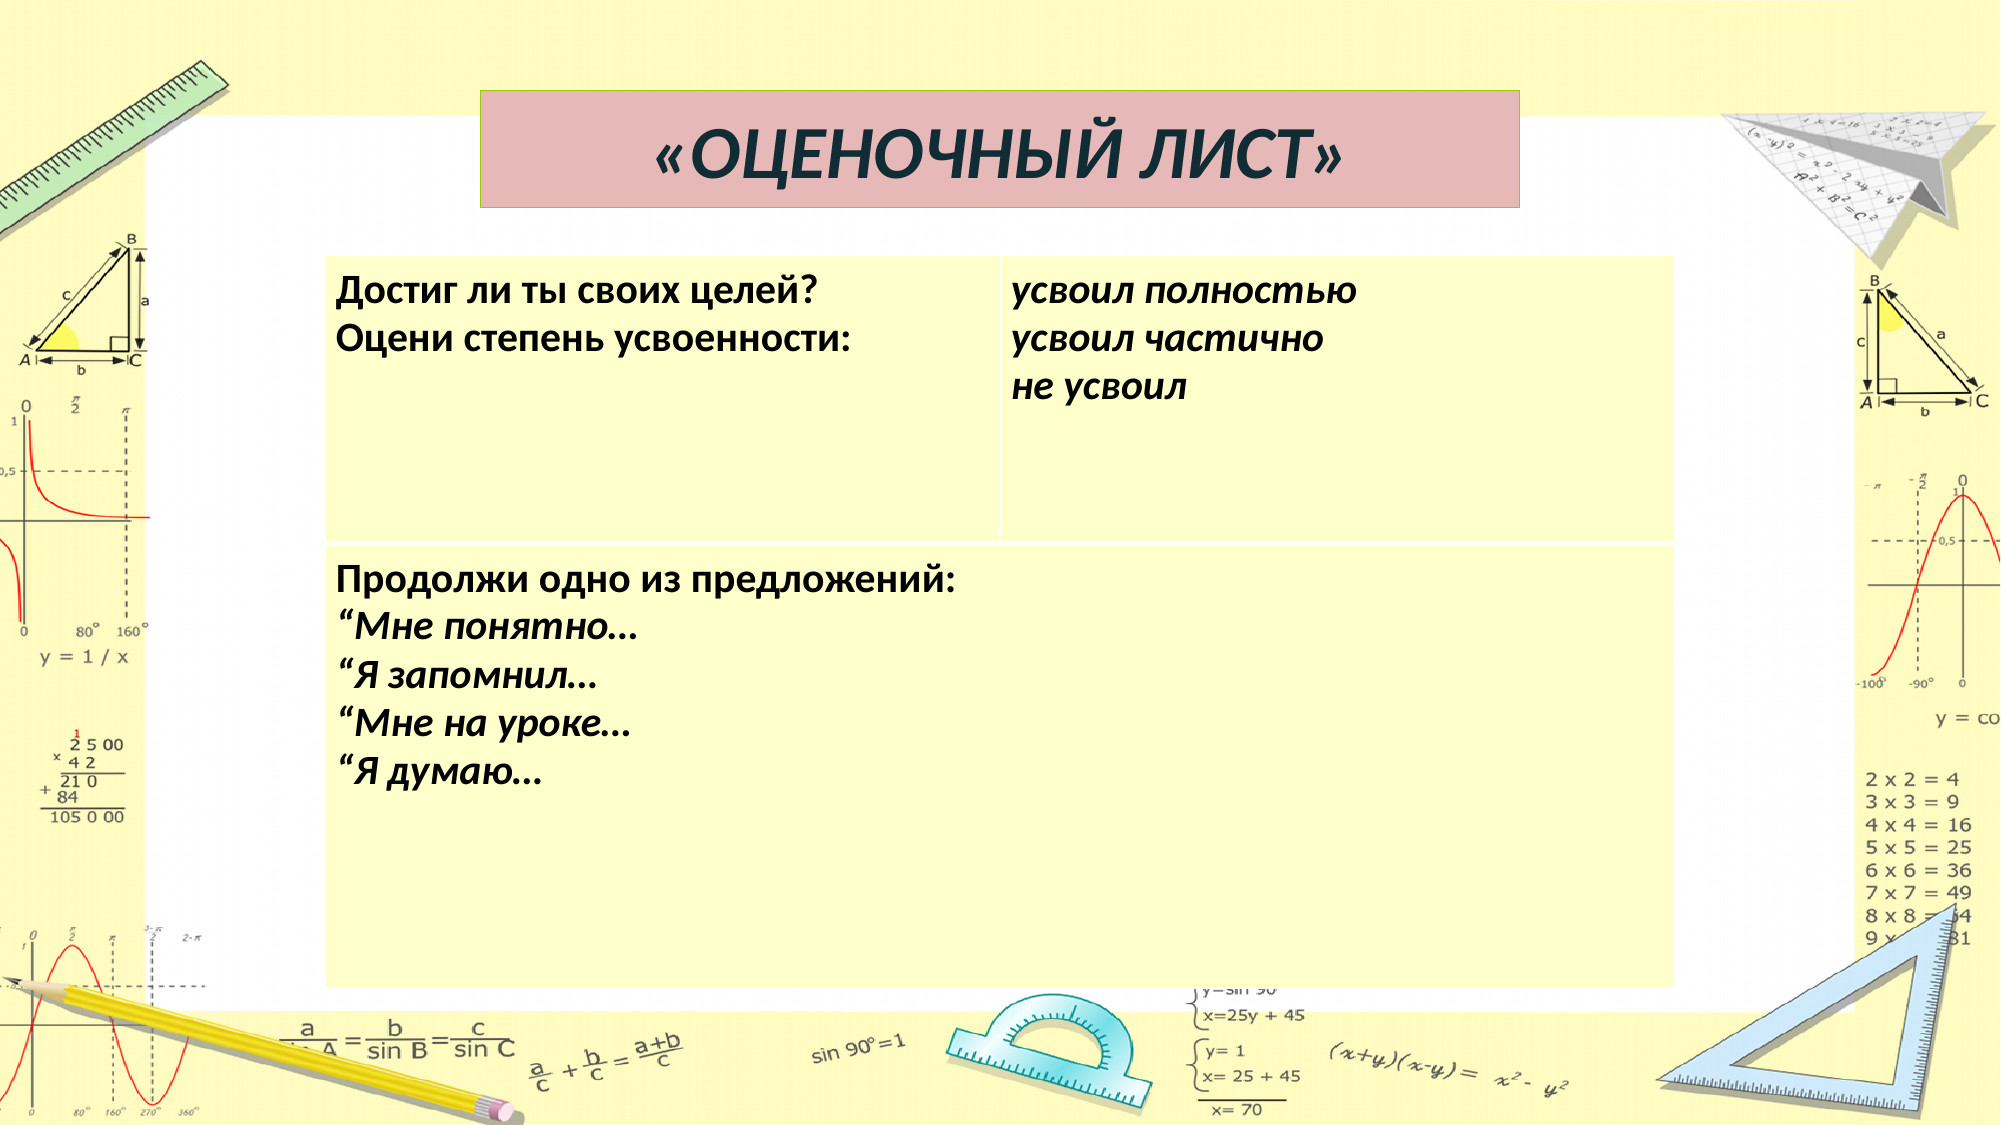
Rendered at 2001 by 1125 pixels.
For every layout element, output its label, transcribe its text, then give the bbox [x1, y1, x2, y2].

table_header Достиг ли ты своих целей? Оцени степень усвоенности: [326, 256, 999, 541]
text_box «ОЦЕНОЧНЫЙ ЛИСТ» [480, 90, 1520, 208]
table_cell Продолжи одно из предложений: “Мне понятно… “Я запомнил… “Мне на уроке… “Я думаю… [326, 546, 1674, 987]
table_header усвоил полностью усвоил частично не усвоил [1001, 256, 1674, 541]
picture [0, 0, 2001, 1125]
